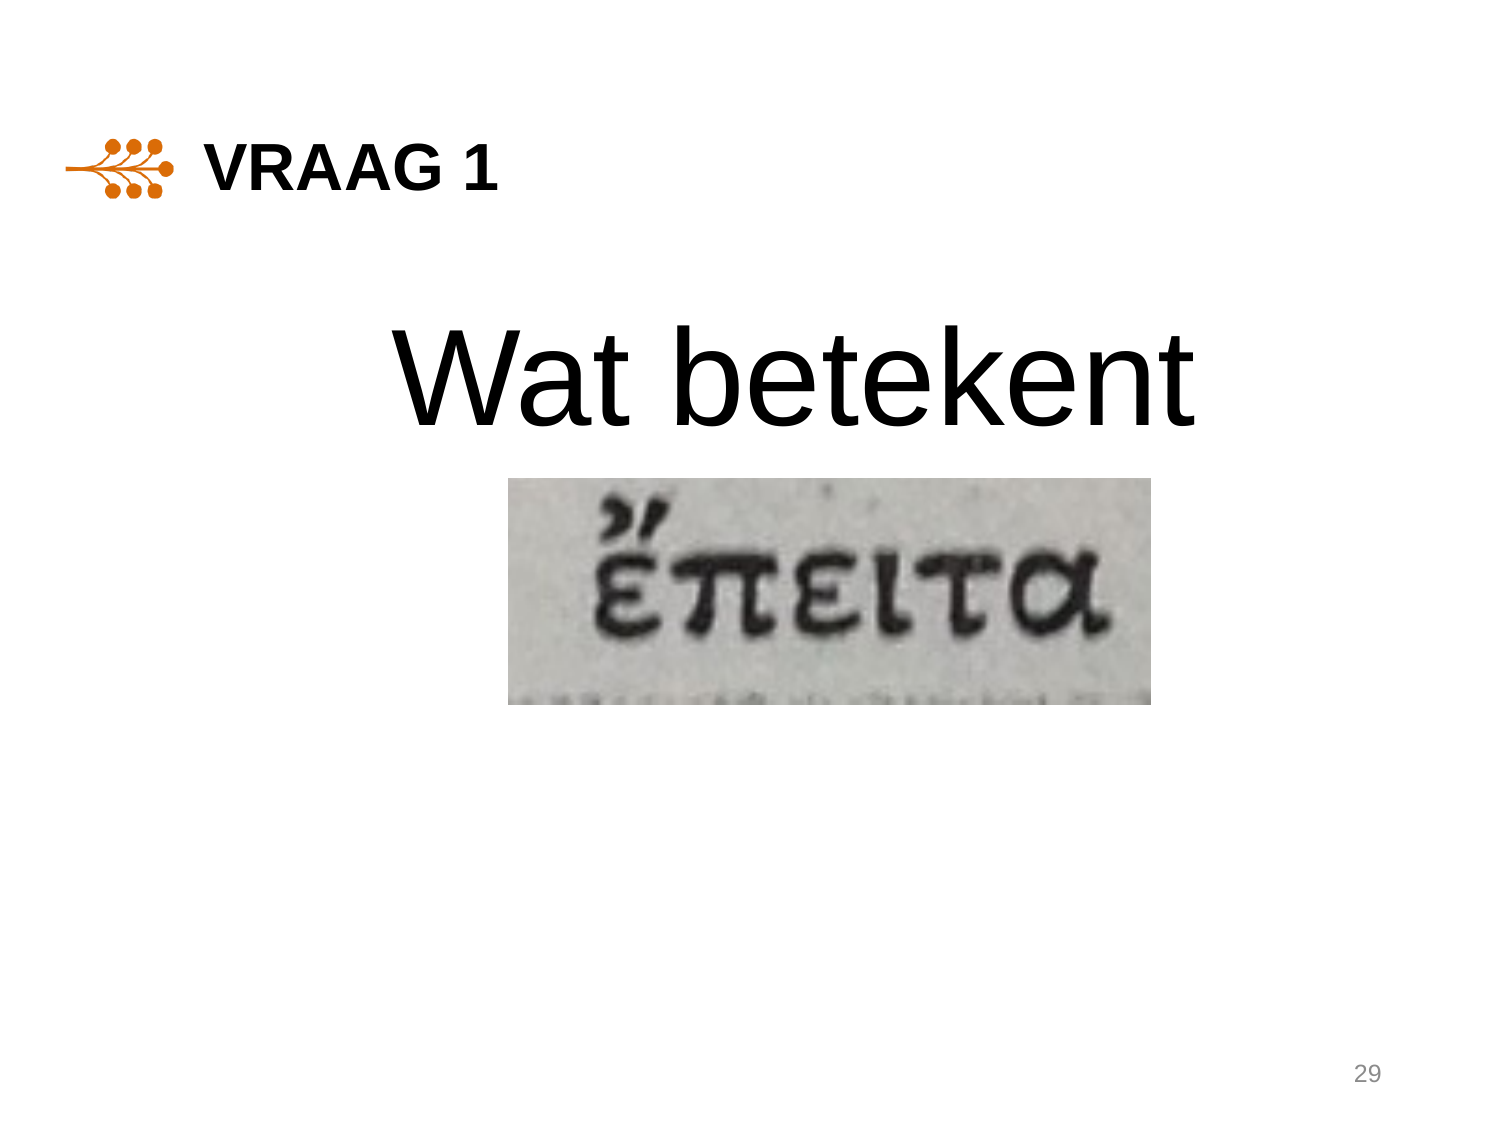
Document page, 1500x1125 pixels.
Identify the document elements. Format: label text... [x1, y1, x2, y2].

slide_number 29 [1059, 1042, 1397, 1103]
title Vraag 1 [188, 59, 1397, 278]
list Wat betekent [190, 299, 1397, 1014]
picture [65, 138, 174, 199]
picture [508, 478, 1151, 705]
